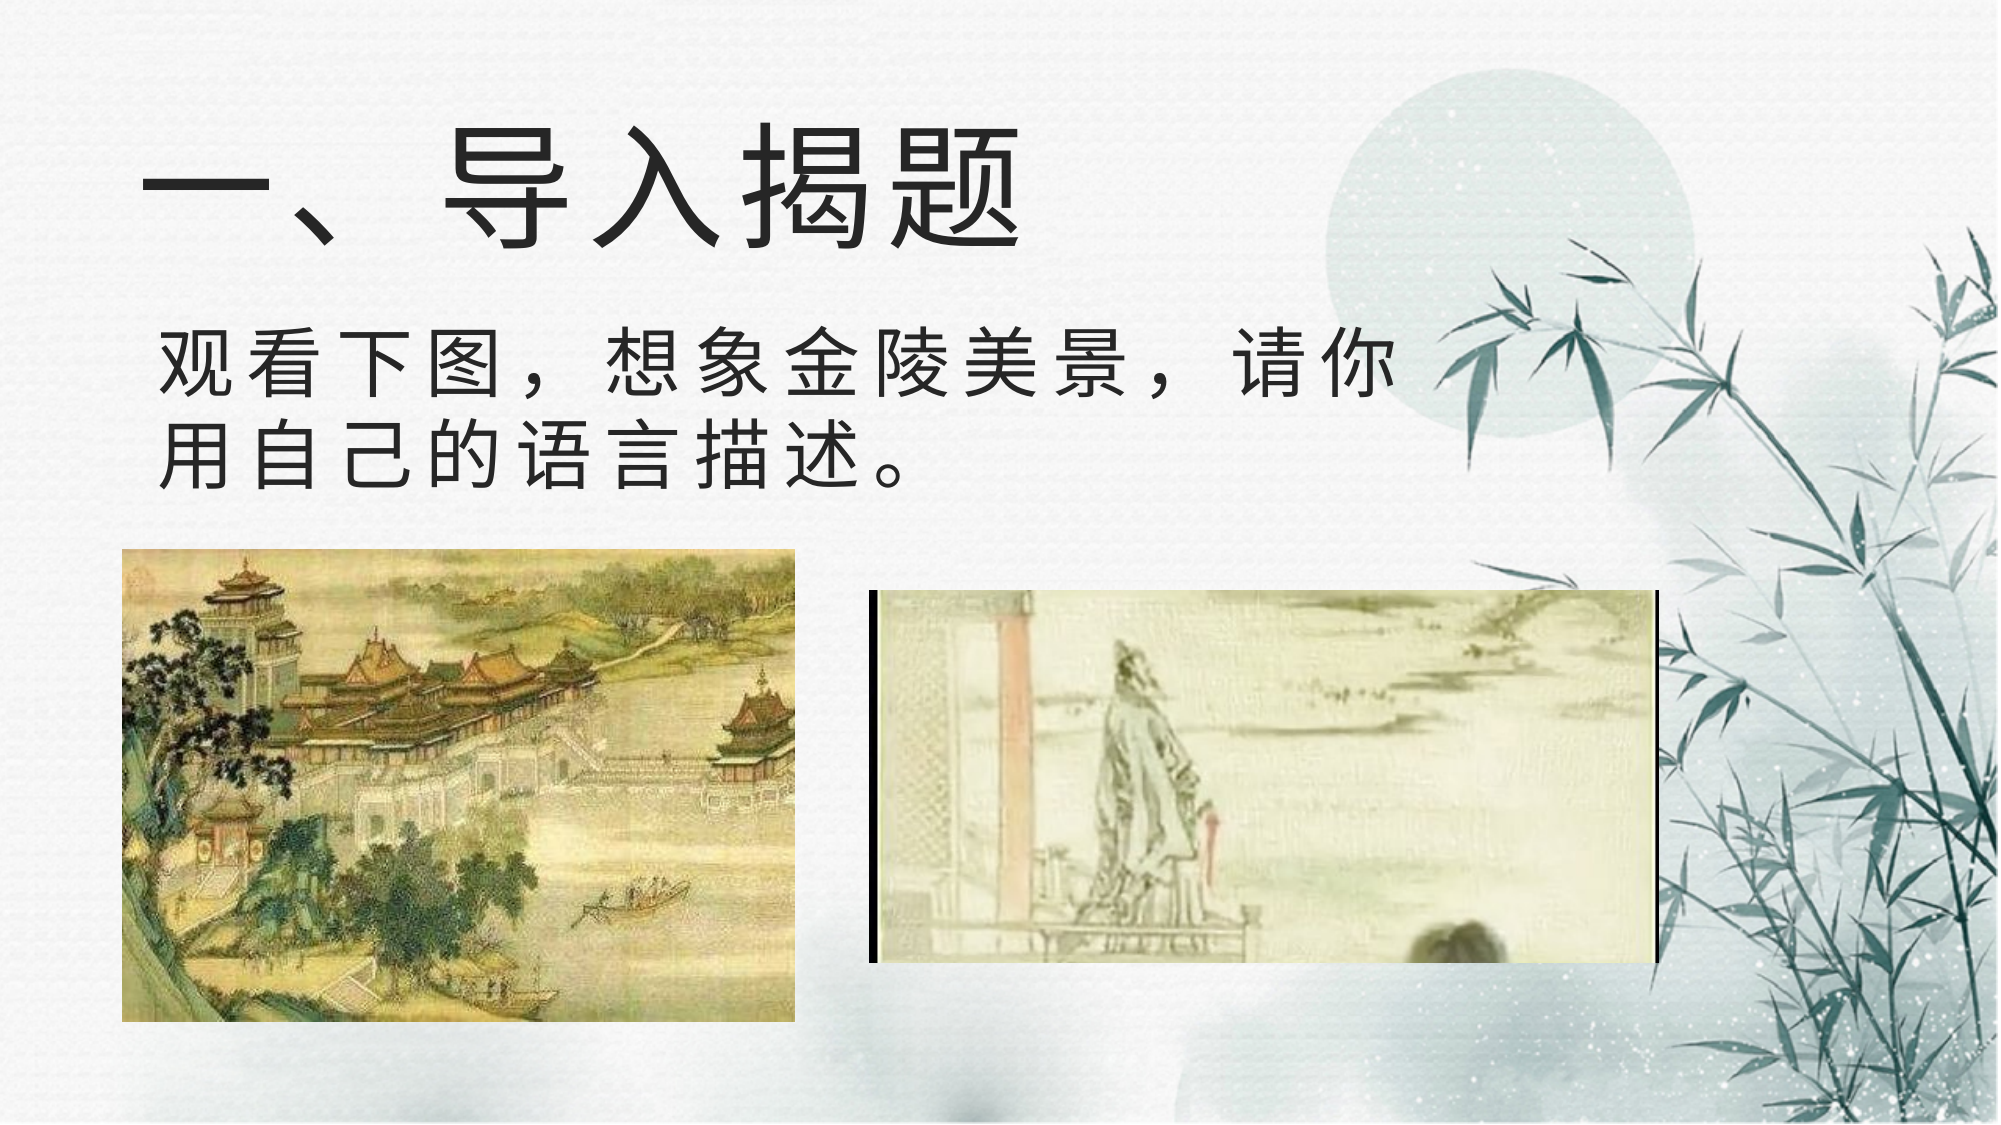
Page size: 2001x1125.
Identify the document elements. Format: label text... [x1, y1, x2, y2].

title 一、导入揭题 [122, 71, 1130, 274]
picture [0, 0, 1998, 1124]
text_box 观看下图，想象金陵美景，请你用自己的语言描述。 [142, 304, 1476, 507]
